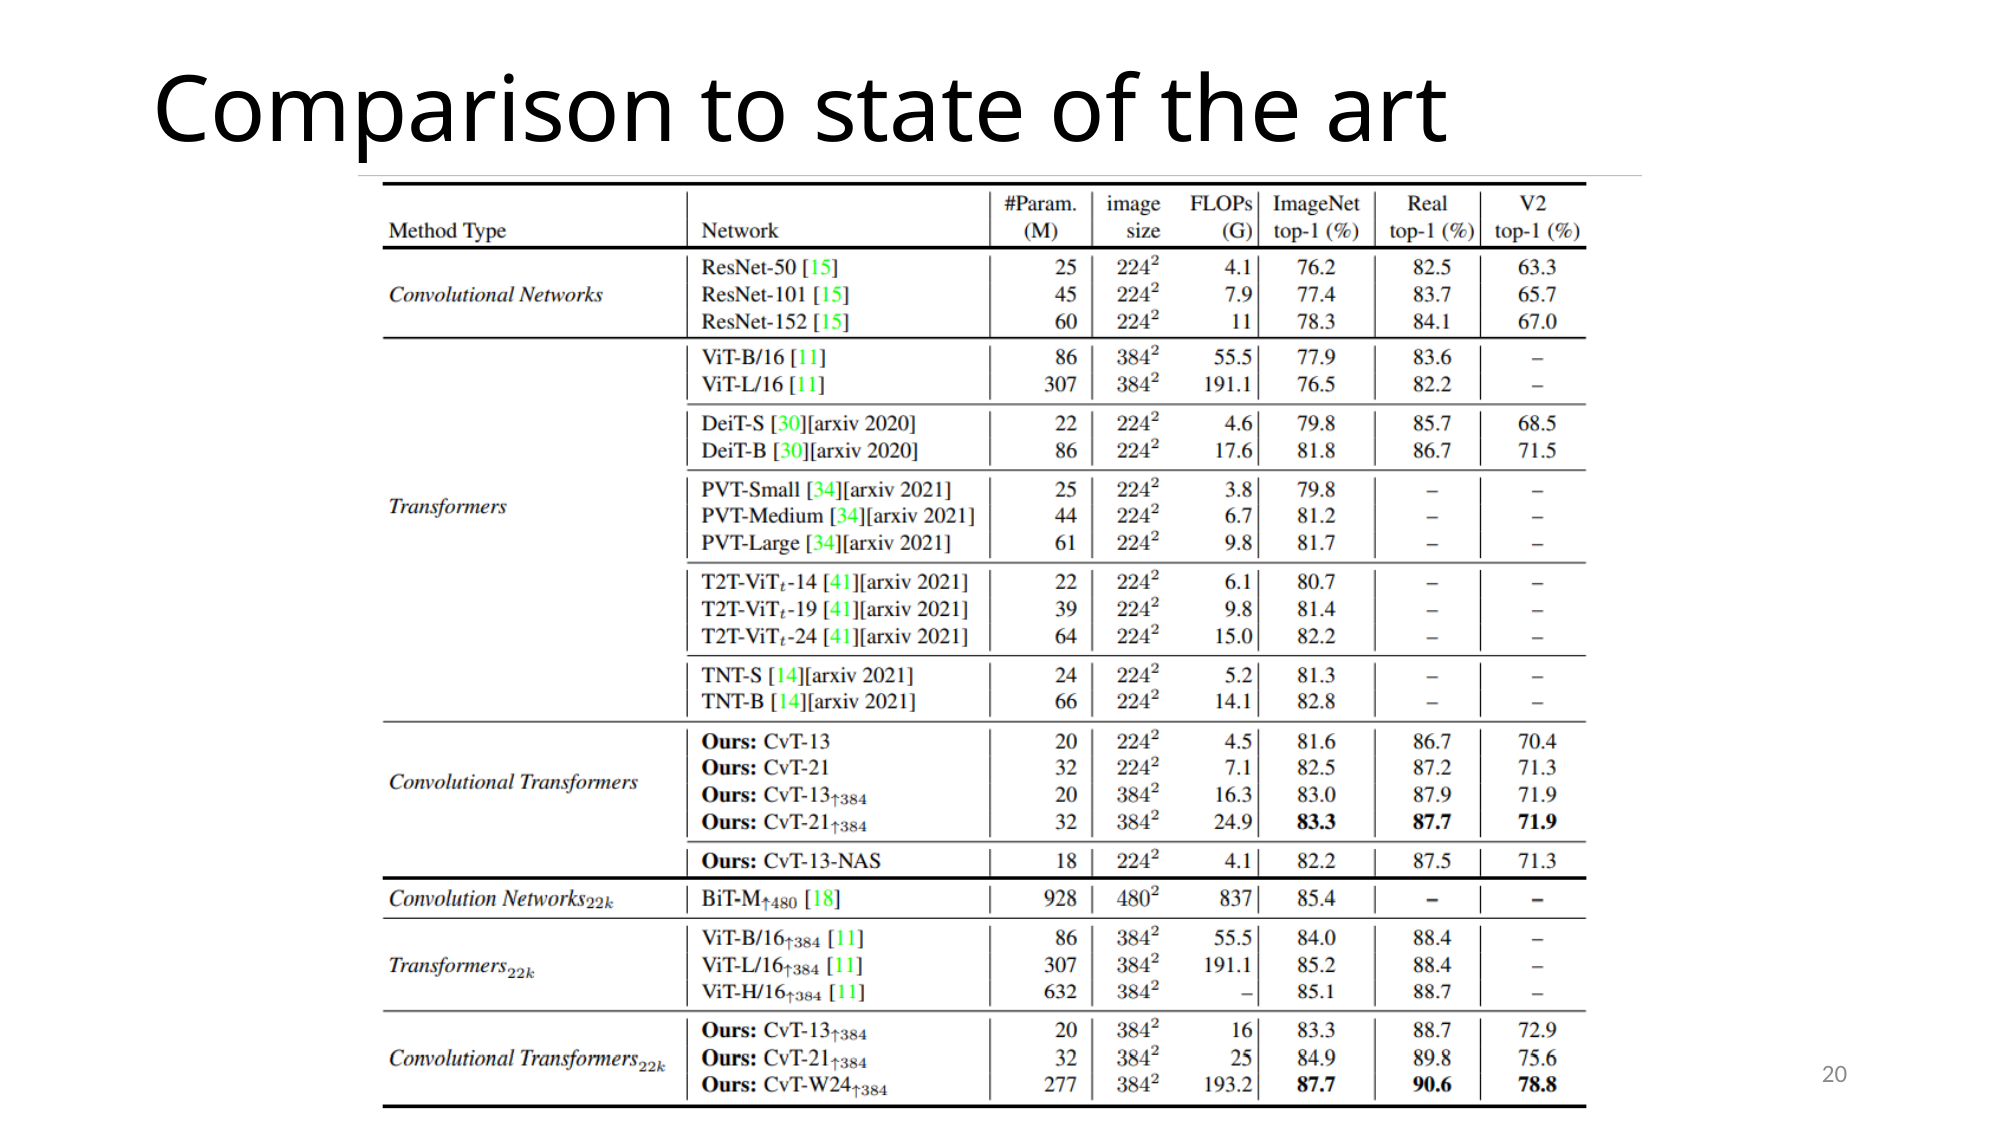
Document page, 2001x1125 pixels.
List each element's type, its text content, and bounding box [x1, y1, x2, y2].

slide_number 20 [1642, 1042, 1863, 1103]
title Comparison to state of the art [137, 3, 1863, 221]
picture [358, 175, 1642, 1120]
